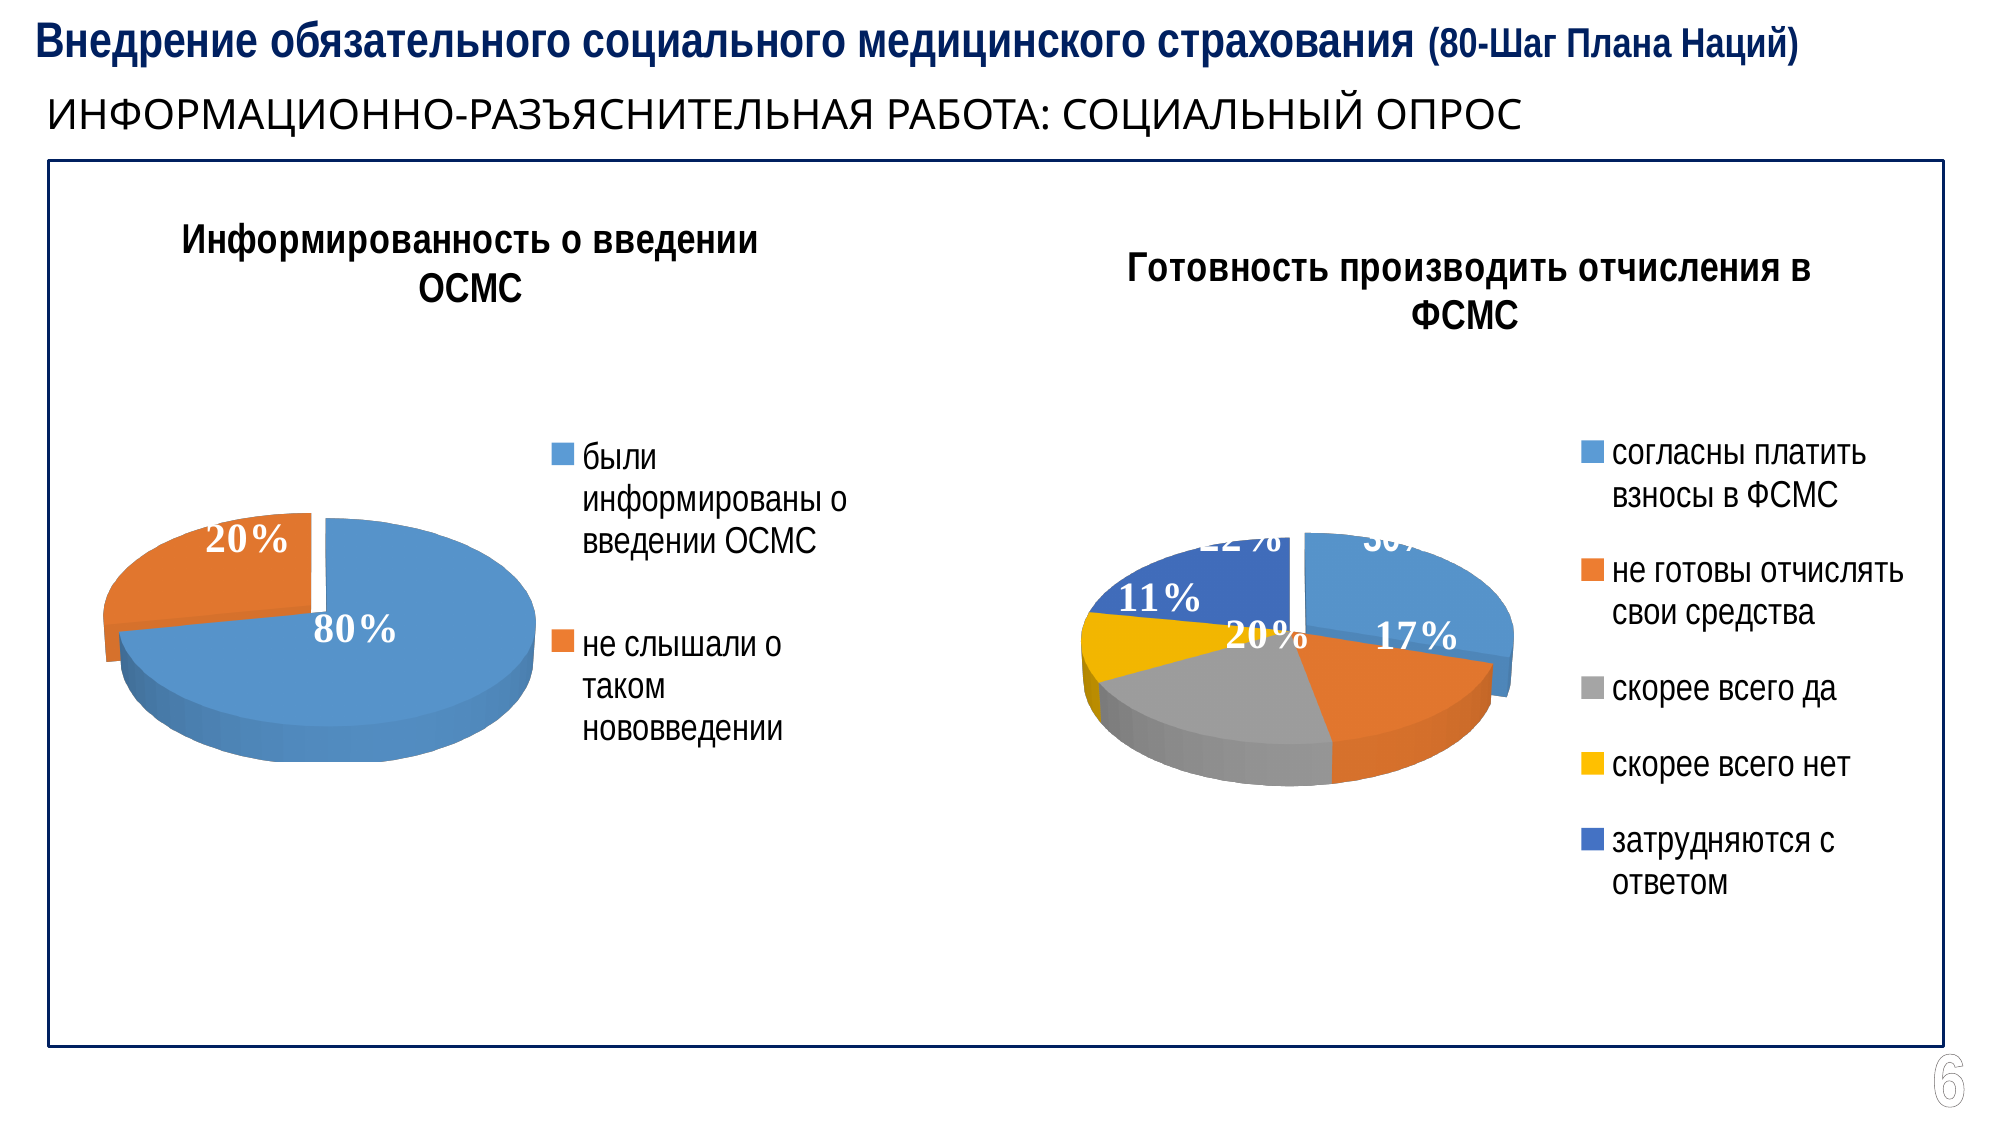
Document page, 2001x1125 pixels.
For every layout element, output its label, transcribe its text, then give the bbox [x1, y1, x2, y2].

slide_number 6 [1849, 1046, 1982, 1107]
text_box Внедрение обязательного социального медицинского страхования (80-Шаг Плана Наций) [20, 0, 1982, 75]
chart [61, 174, 870, 948]
text_box [48, 160, 1944, 1047]
chart [1016, 206, 1924, 977]
text_box ИНФОРМАЦИОННО-РАЗЪЯСНИТЕЛЬНАЯ РАБОТА: СОЦИАЛЬНЫЙ ОПРОС [31, 90, 1944, 145]
